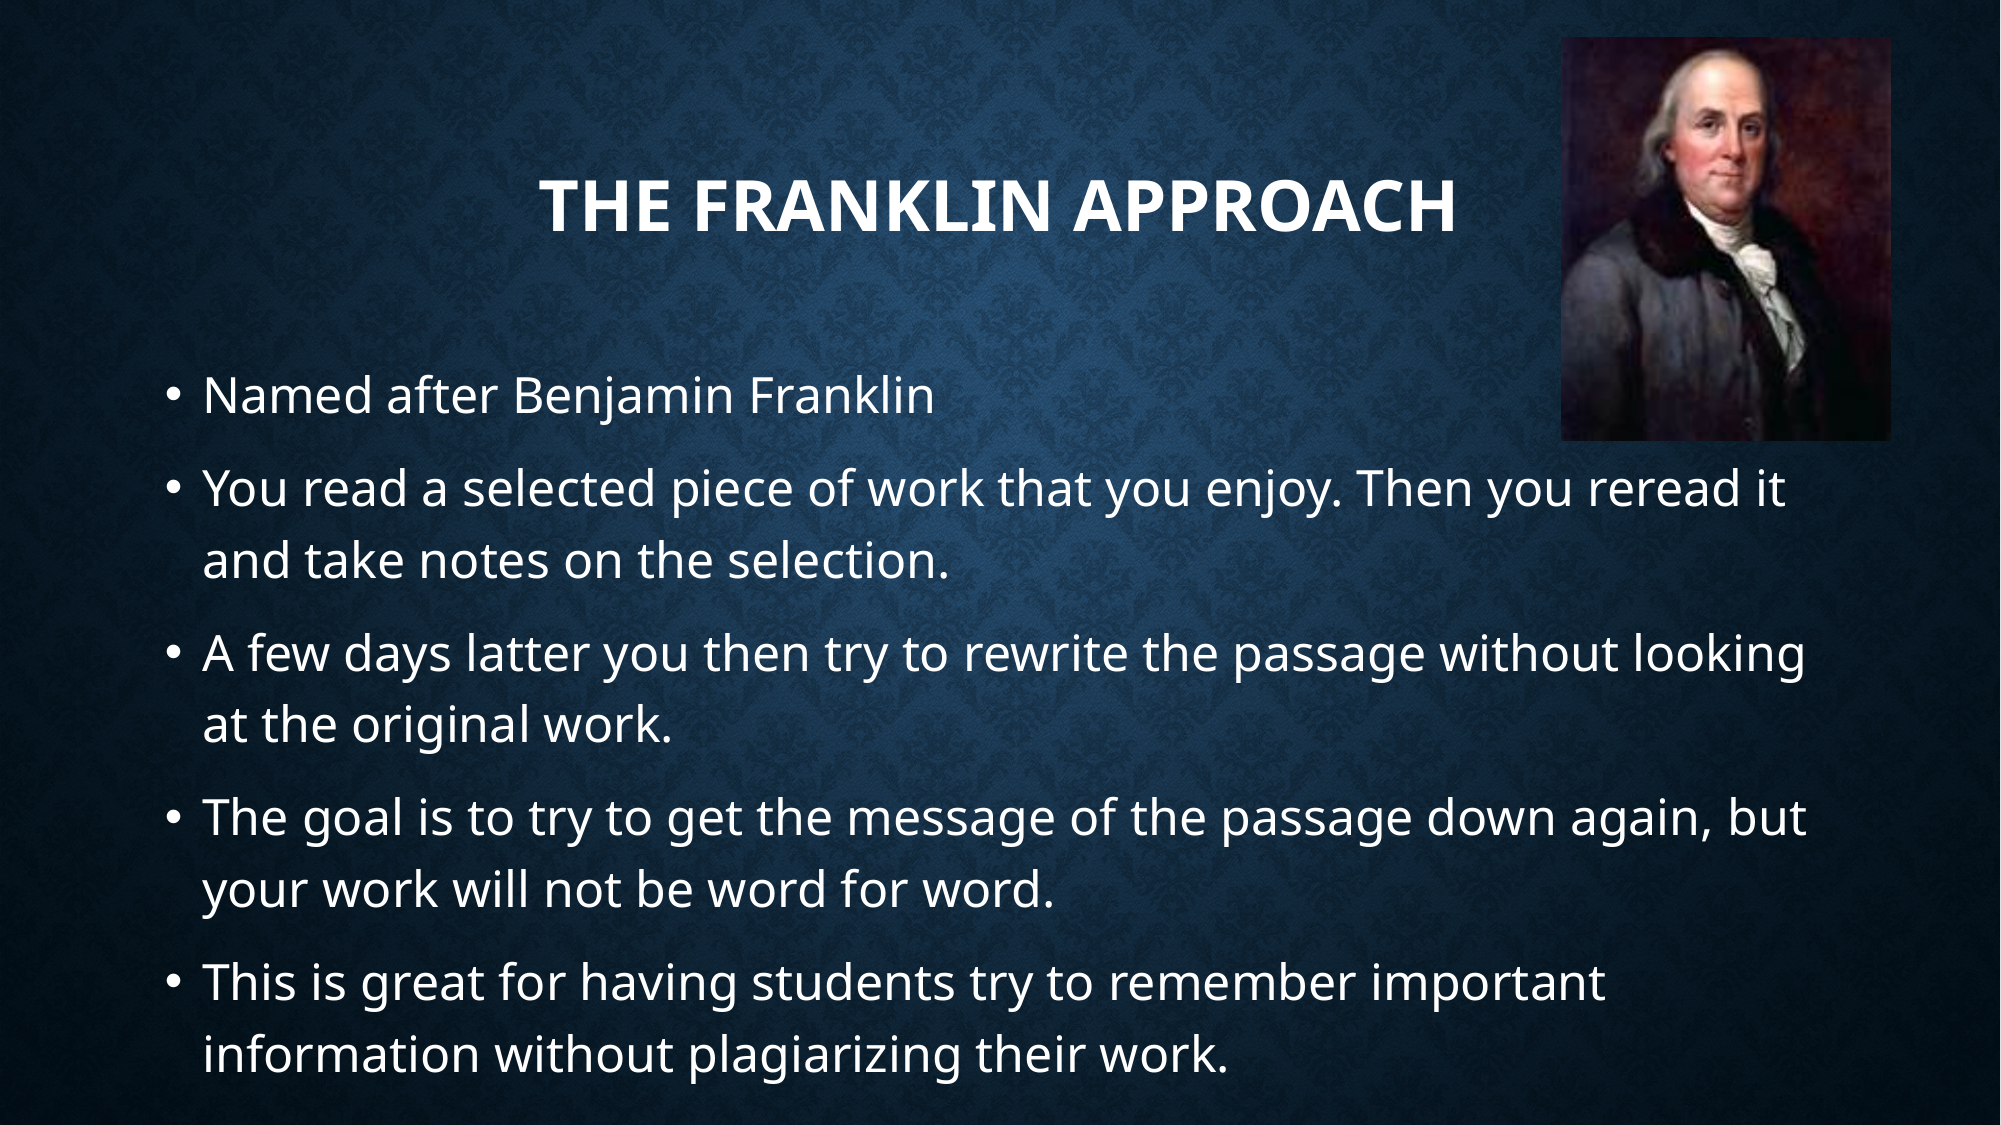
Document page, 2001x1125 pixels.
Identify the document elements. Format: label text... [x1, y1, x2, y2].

list Named after Benjamin Franklin You read a selected piece of work that you enjoy. Then you reread it and take notes on the selection. A few days latter you then try to rewrite the passage without looking at the original work. The goal is to try to get the message of the passage down again, but your work will not be word for word. This is great for having students try to remember important information without plagiarizing their work. [149, 343, 1849, 950]
picture [1561, 37, 1892, 442]
title The Franklin Approach [149, 99, 1554, 318]
